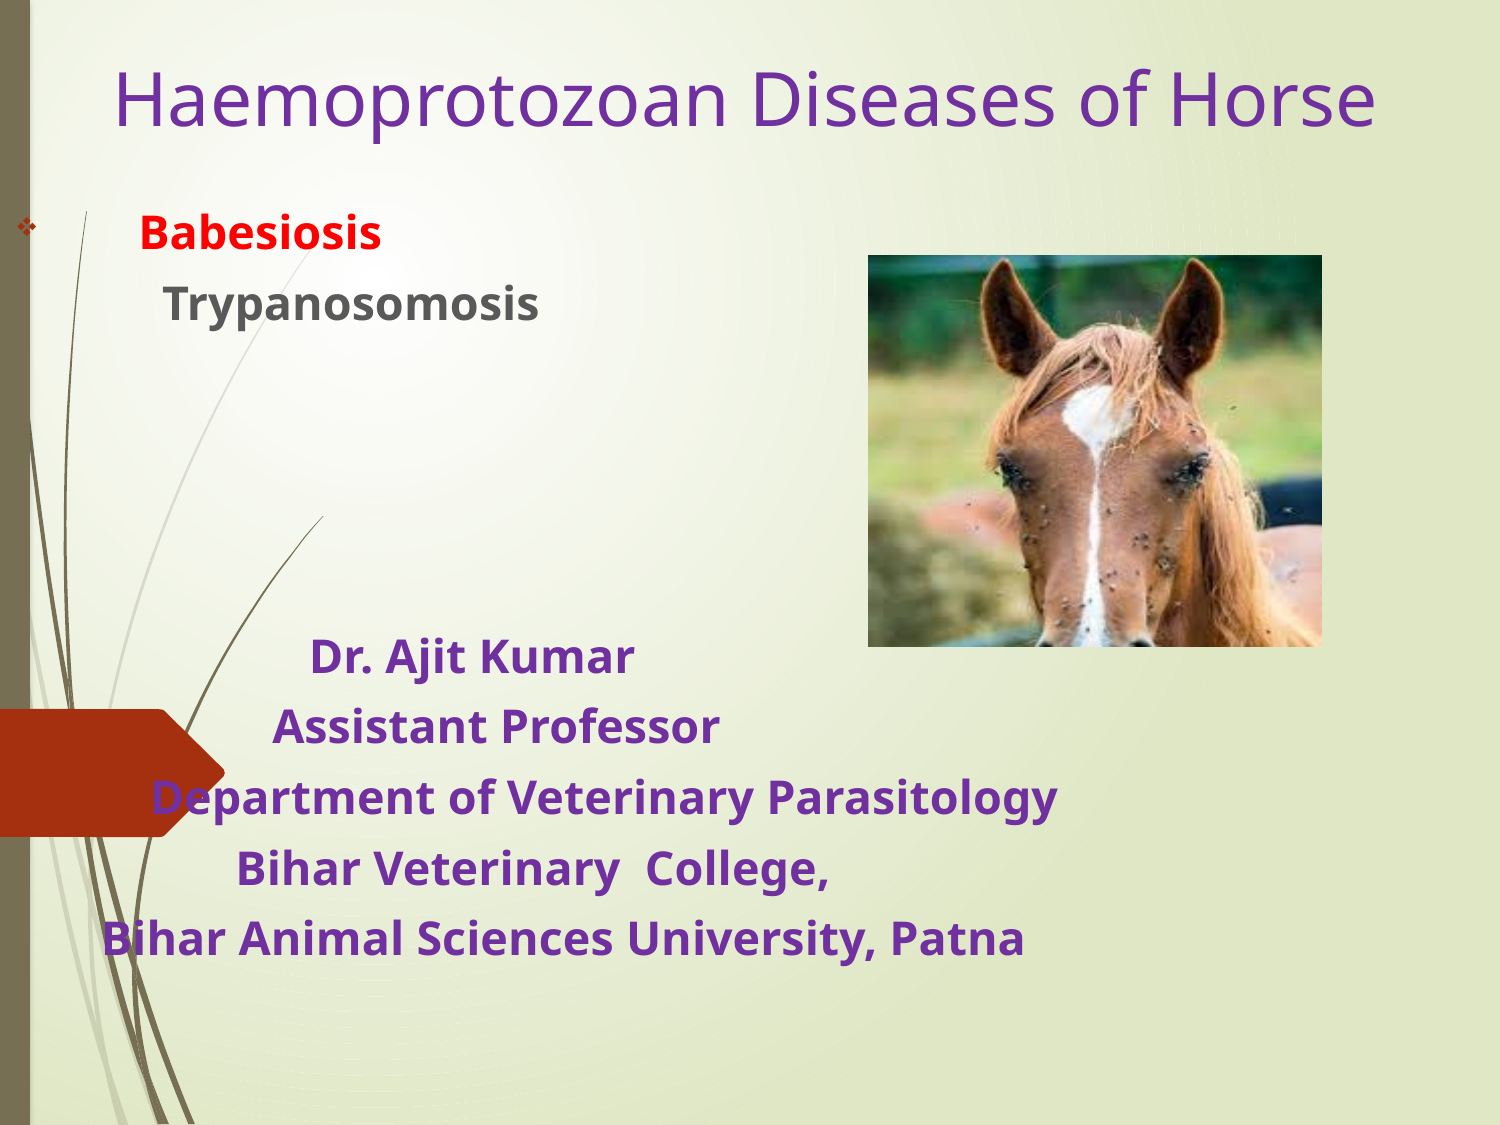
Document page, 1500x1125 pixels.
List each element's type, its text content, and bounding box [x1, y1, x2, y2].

picture [867, 255, 1322, 647]
title Haemoprotozoan Diseases of Horse [0, 0, 1483, 149]
subtitle Babesiosis Trypanosomosis Dr. Ajit Kumar Assistant Professor Department of Veterinary Parasitology Bihar Veterinary College, Bihar Animal Sciences University, Patna [0, 149, 1471, 1118]
